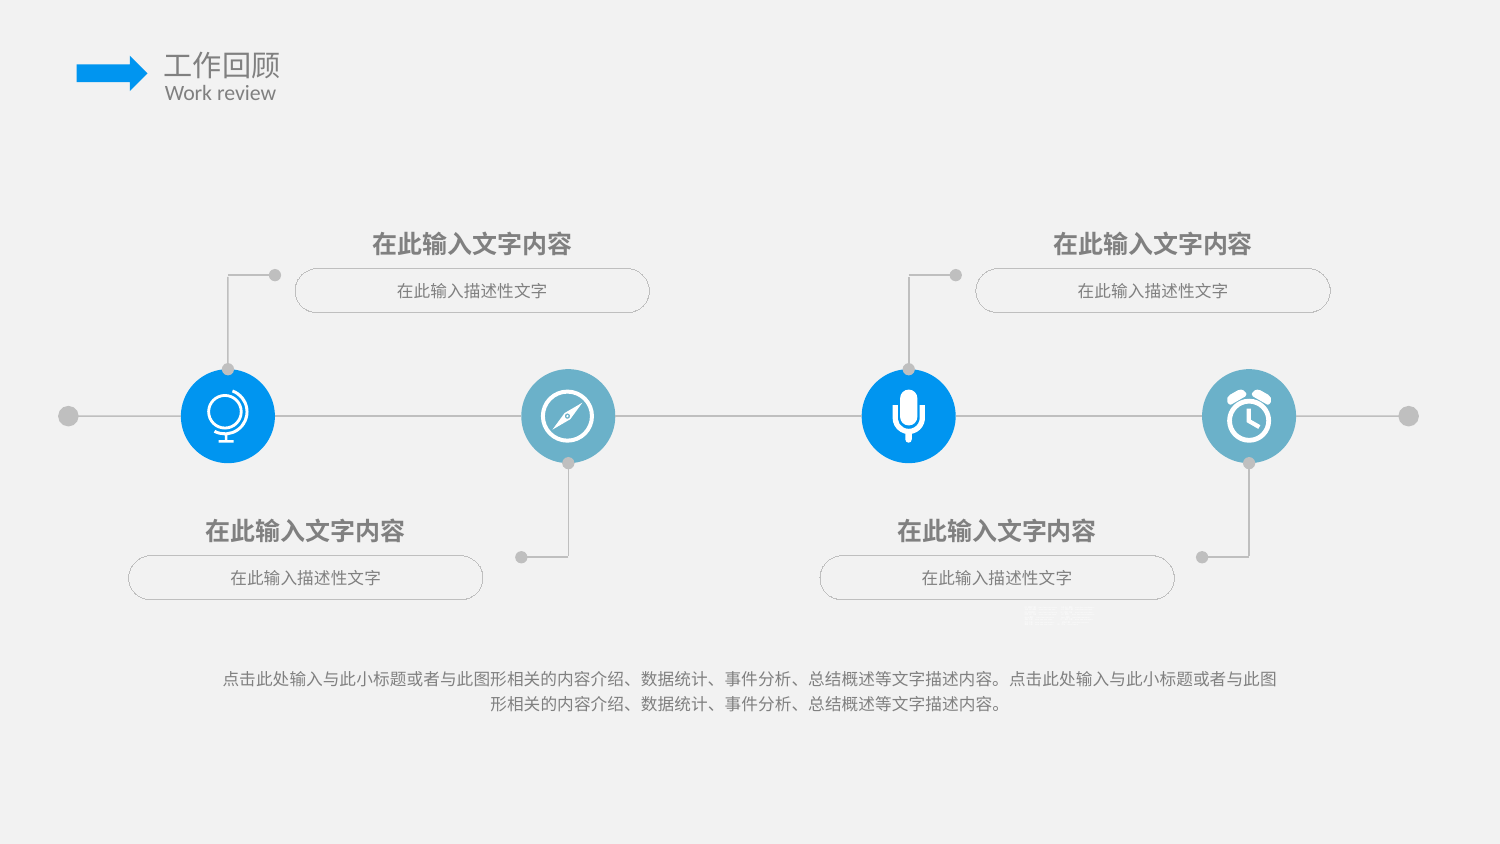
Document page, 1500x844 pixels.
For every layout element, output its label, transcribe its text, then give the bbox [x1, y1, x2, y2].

text_box [519, 367, 618, 465]
text_box 在此输入文字内容 [975, 223, 1331, 265]
text_box 在此输入文字内容 [819, 510, 1175, 552]
text_box 在此输入文字内容 [295, 223, 650, 265]
text_box [1200, 367, 1299, 465]
text_box 点击此处输入与此小标题或者与此图形相关的内容介绍、数据统计、事件分析、总结概述等文字描述内容。点击此处输入与此小标题或者与此图形相关的内容介绍、数据统计、事件分析、总结概述等文字描述内容。 [206, 657, 1294, 744]
text_box [859, 367, 958, 466]
text_box 在此输入描述性文字 [975, 268, 1331, 313]
text_box [178, 367, 277, 466]
text_box 在此输入文字内容 [128, 510, 483, 552]
text_box [890, 387, 928, 445]
text_box [538, 387, 597, 445]
text_box [205, 387, 251, 445]
text_box 在此输入描述性文字 [128, 555, 483, 600]
text_box 在此输入描述性文字 [295, 268, 650, 313]
text_box [1225, 387, 1274, 445]
text_box 在此输入描述性文字 [819, 555, 1175, 600]
